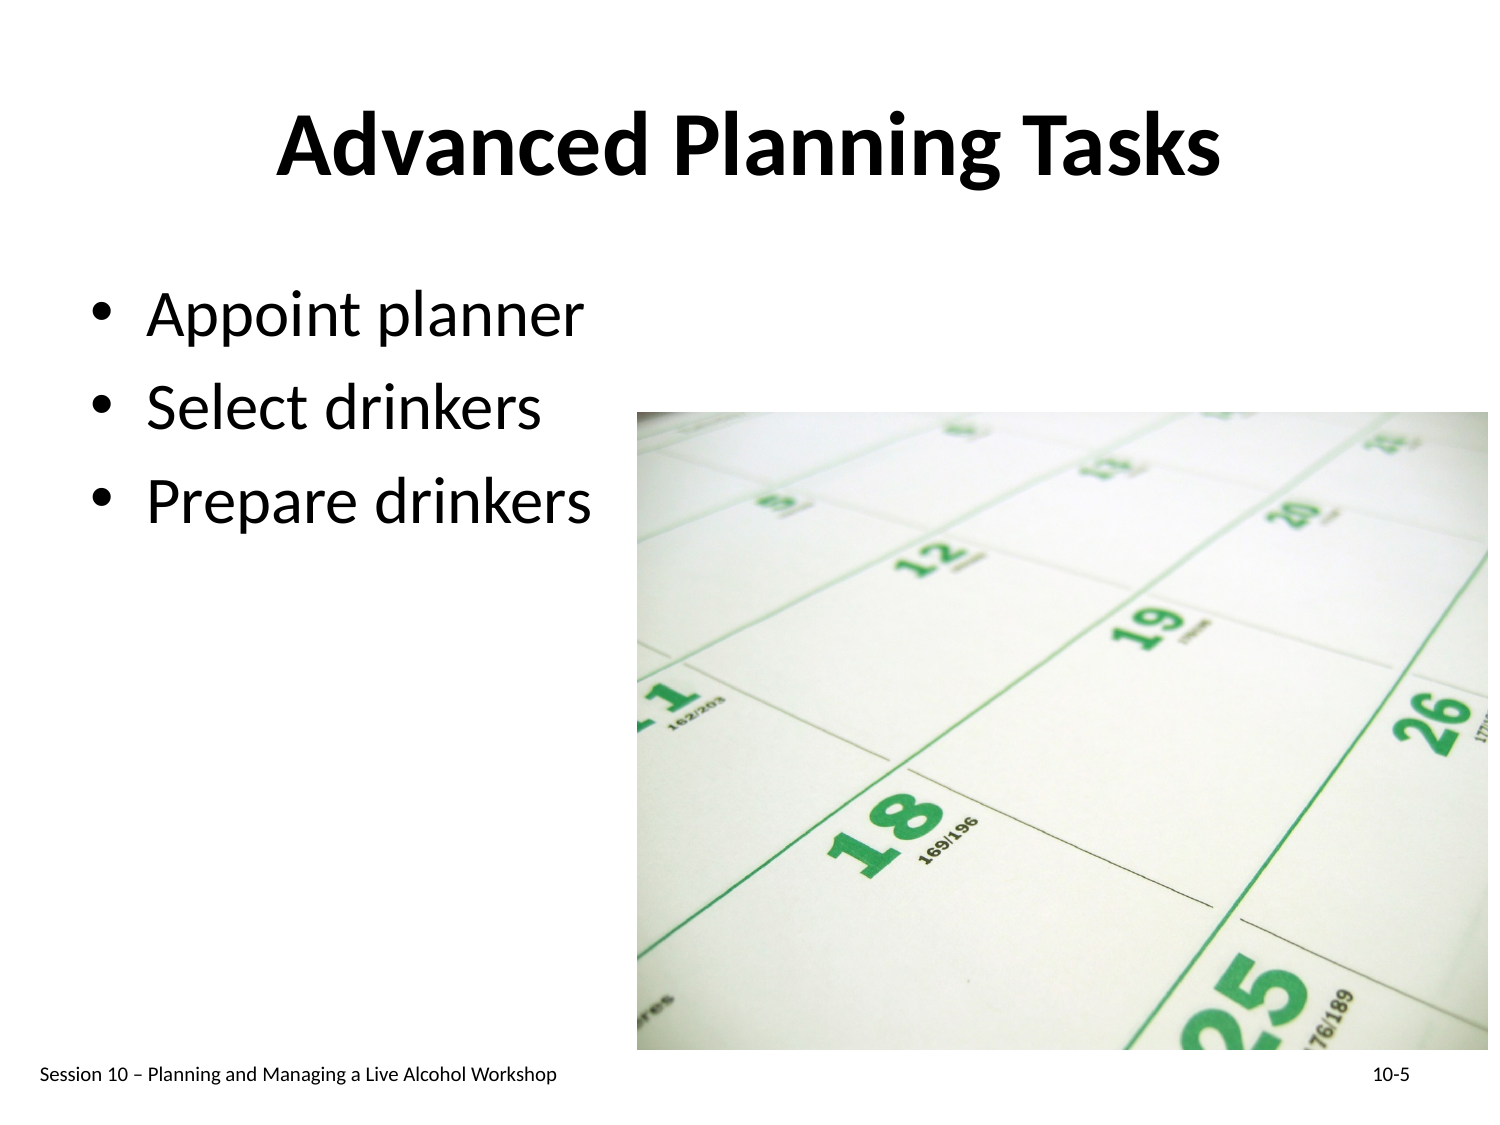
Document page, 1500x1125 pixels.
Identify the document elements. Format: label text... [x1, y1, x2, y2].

list Appoint planner Select drinkers Prepare drinkers [75, 262, 1425, 1005]
title Advanced Planning Tasks [75, 45, 1425, 233]
footer Session 10 – Planning and Managing a Live Alcohol Workshop [24, 1042, 600, 1103]
picture [637, 412, 1488, 1051]
slide_number 10-5 [1074, 1060, 1425, 1103]
